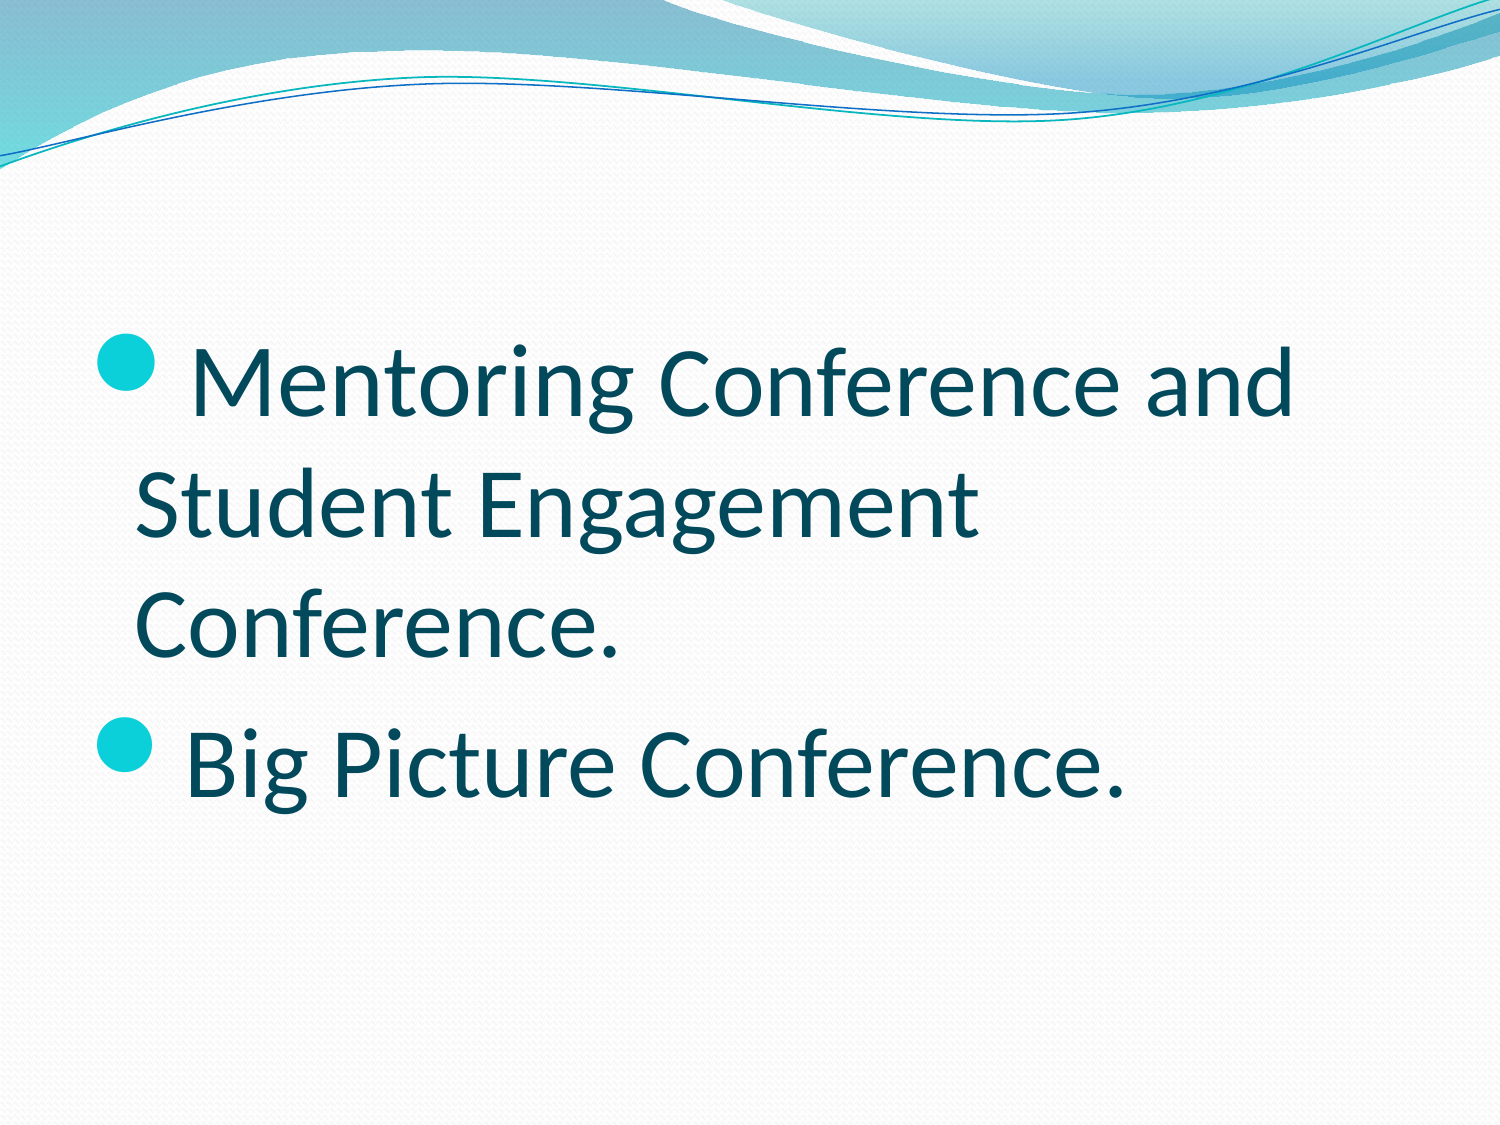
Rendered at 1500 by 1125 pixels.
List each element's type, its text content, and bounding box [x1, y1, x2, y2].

list Mentoring Conference and Student Engagement Conference. Big Picture Conference. [75, 164, 1442, 1038]
